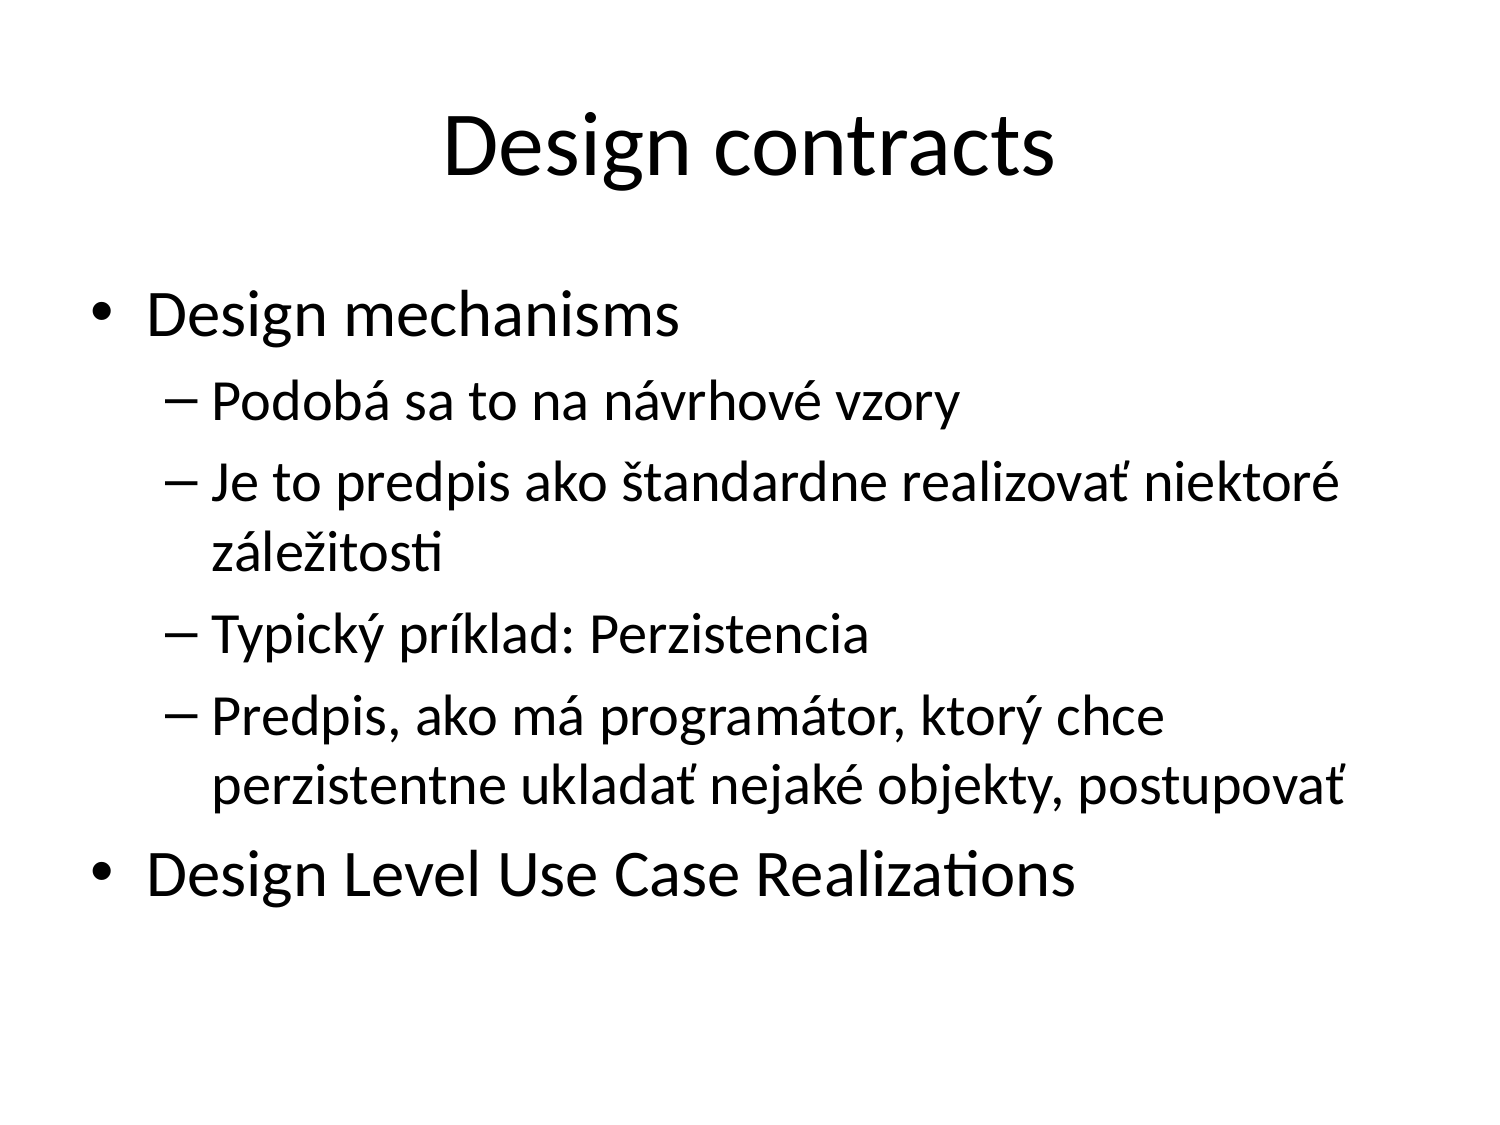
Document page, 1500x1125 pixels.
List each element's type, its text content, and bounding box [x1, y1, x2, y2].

title Design contracts [75, 45, 1425, 233]
list Design mechanisms Podobá sa to na návrhové vzory Je to predpis ako štandardne realizovať niektoré záležitosti Typický príklad: Perzistencia Predpis, ako má programátor, ktorý chce perzistentne ukladať nejaké objekty, postupovať Design Level Use Case Realizations [75, 262, 1425, 1005]
